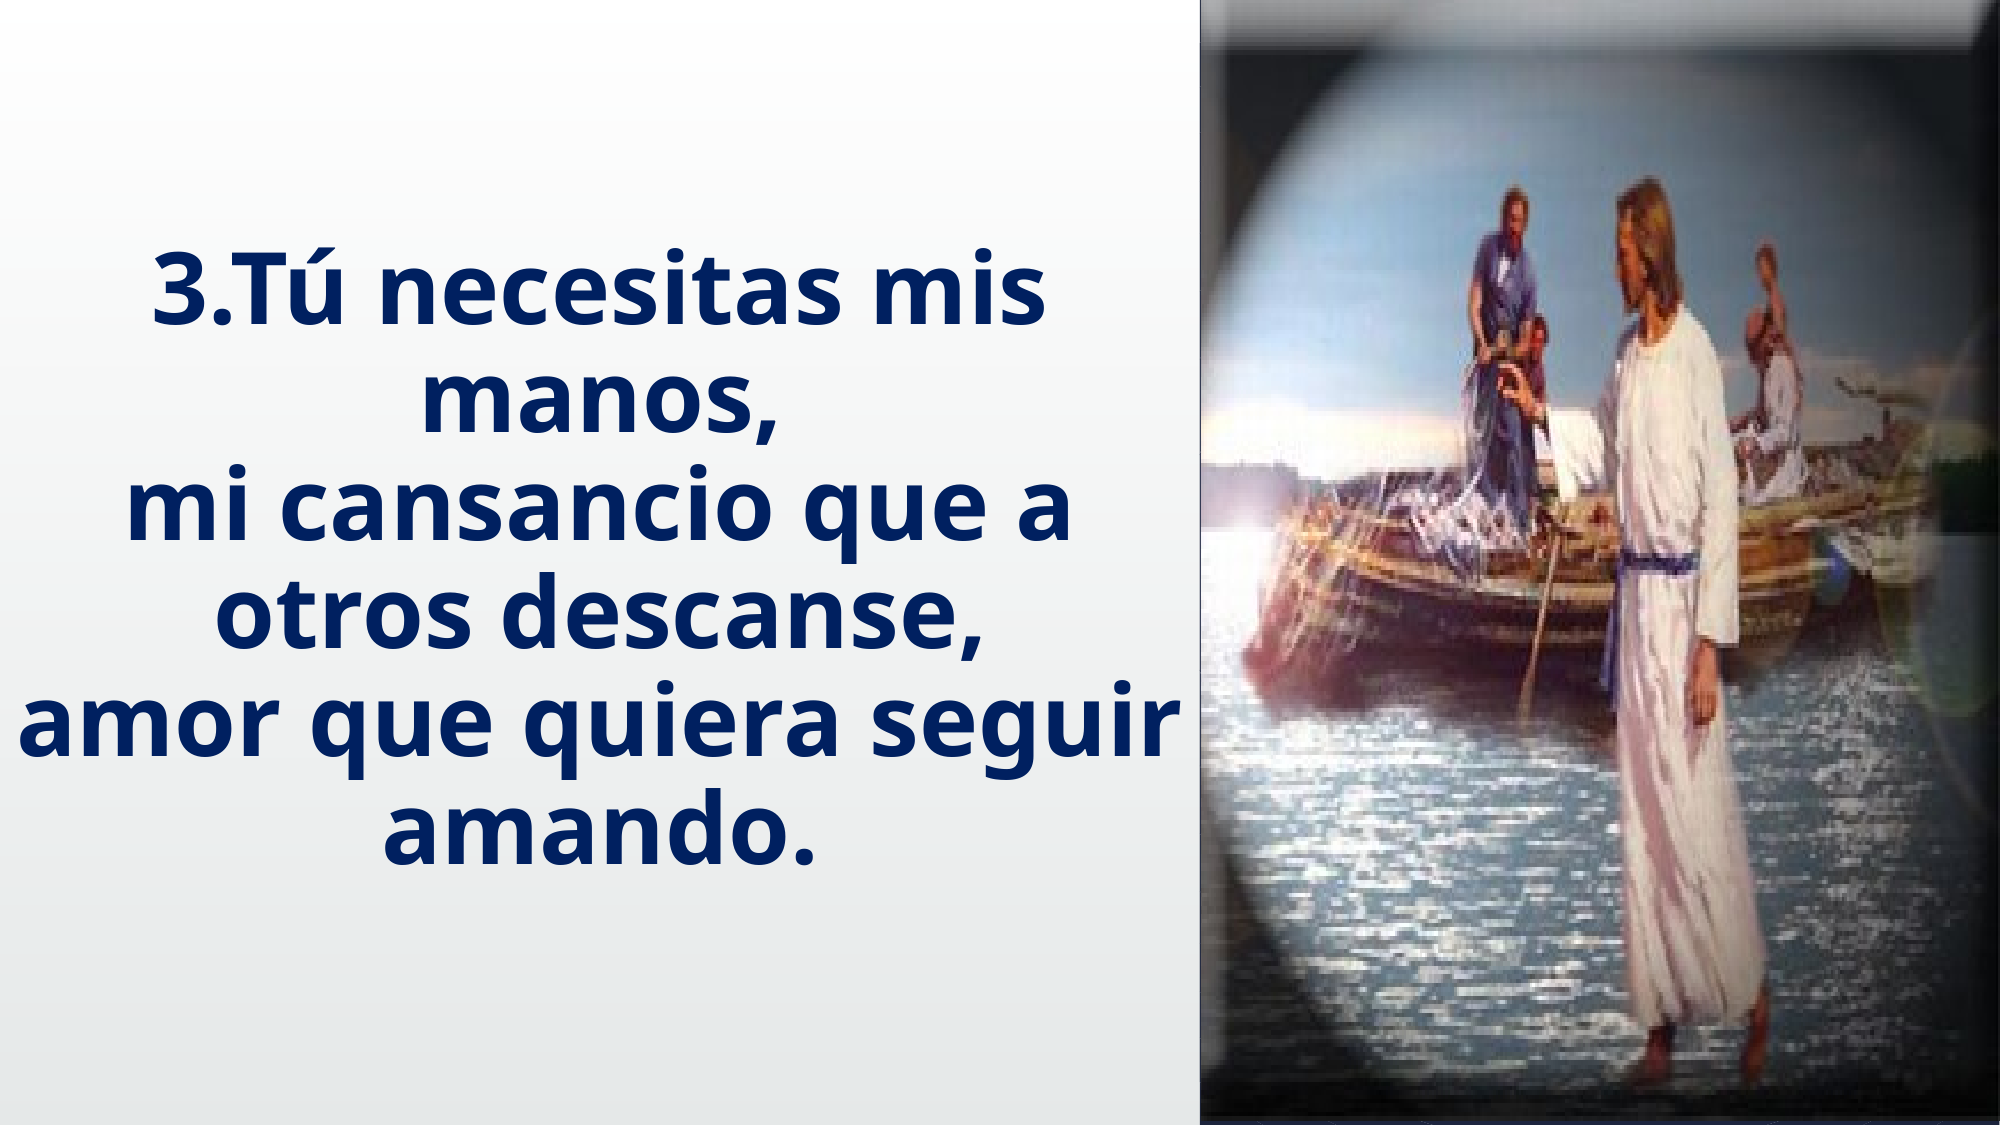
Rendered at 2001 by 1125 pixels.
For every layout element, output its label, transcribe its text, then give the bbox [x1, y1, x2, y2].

picture [1200, 0, 2000, 1125]
title 3.Tú necesitas mis manos, mi cansancio que a otros descanse, amor que quiera seguir amando. [0, 0, 1200, 1125]
